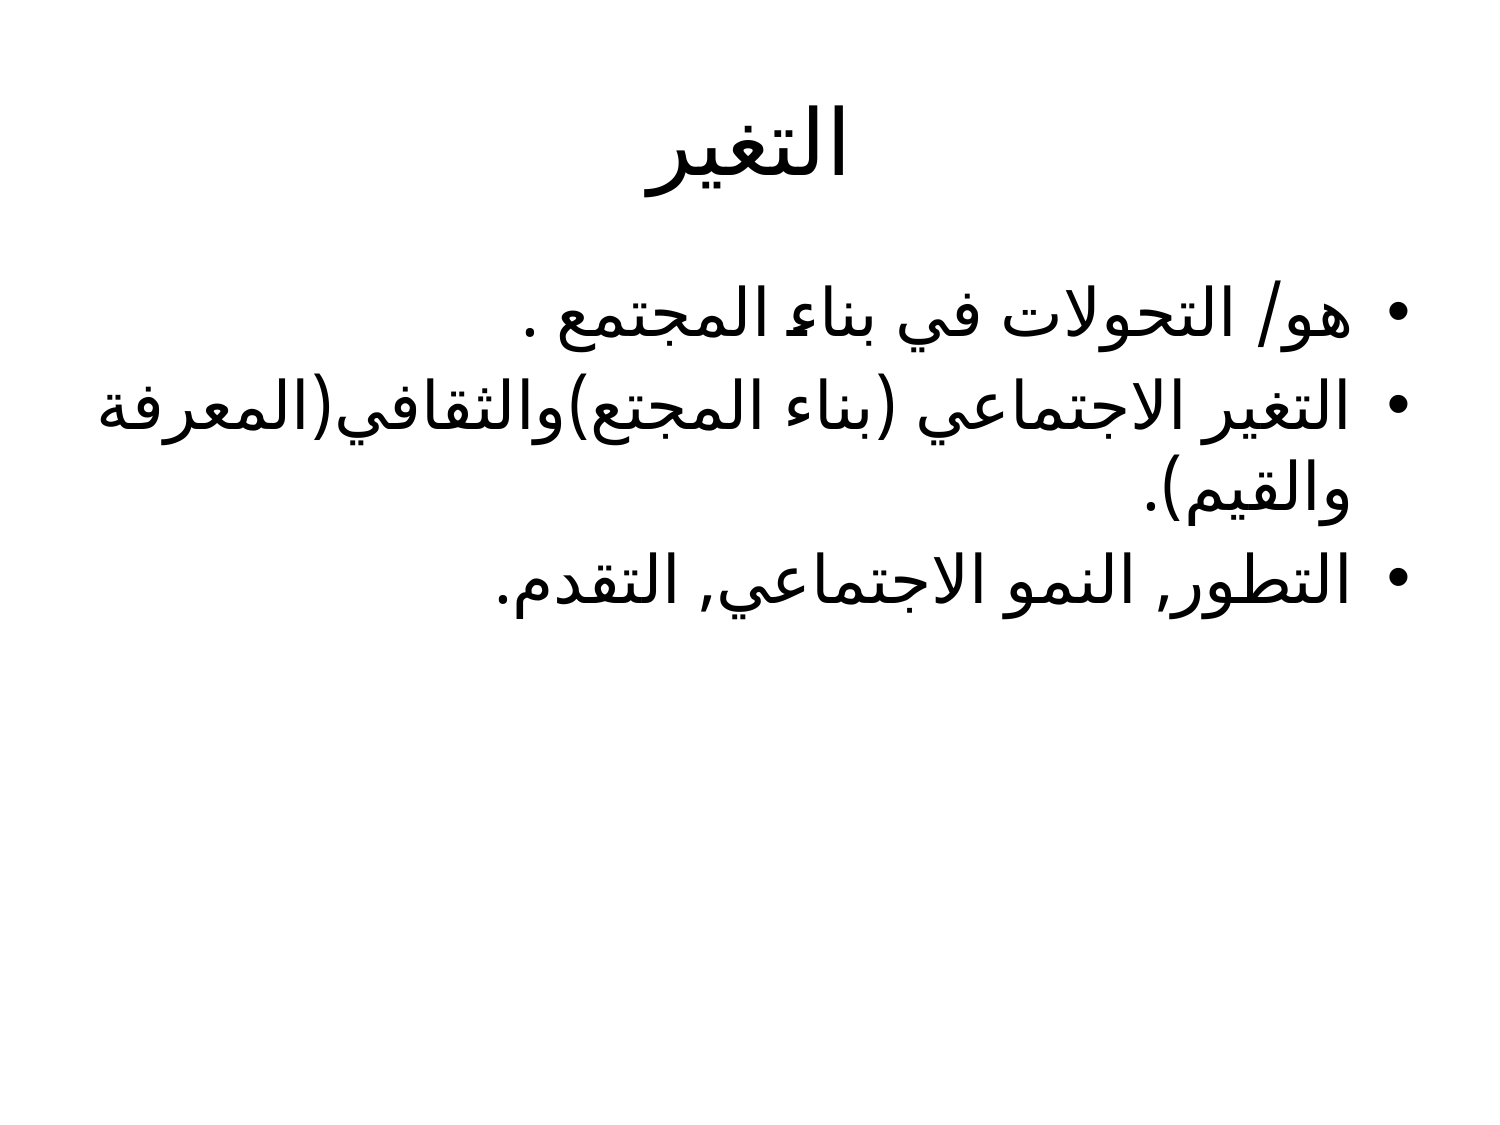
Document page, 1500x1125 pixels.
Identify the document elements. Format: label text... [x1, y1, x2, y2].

list هو/ التحولات في بناء المجتمع . التغير الاجتماعي (بناء المجتع)والثقافي(المعرفة والقيم). التطور, النمو الاجتماعي, التقدم. [75, 262, 1425, 1005]
title التغير [75, 45, 1425, 233]
